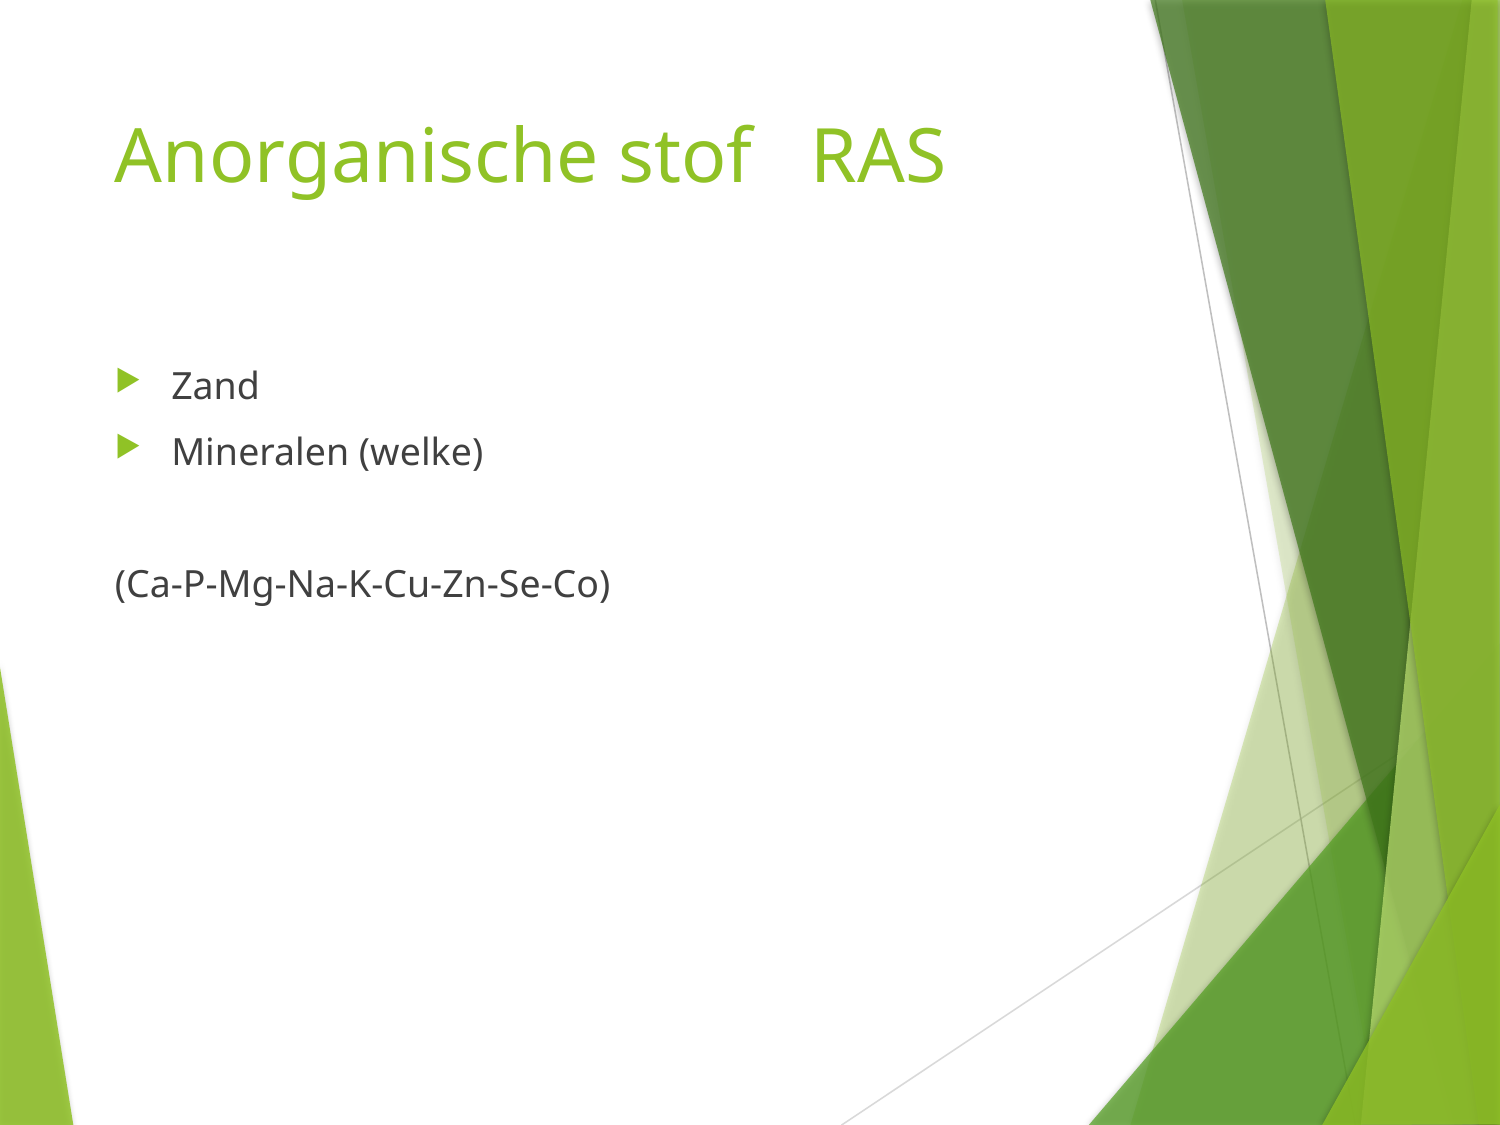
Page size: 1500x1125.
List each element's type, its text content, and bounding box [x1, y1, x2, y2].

title Anorganische stof RAS [99, 99, 1142, 317]
list Zand Mineralen (welke) (Ca-P-Mg-Na-K-Cu-Zn-Se-Co) [99, 354, 1142, 992]
